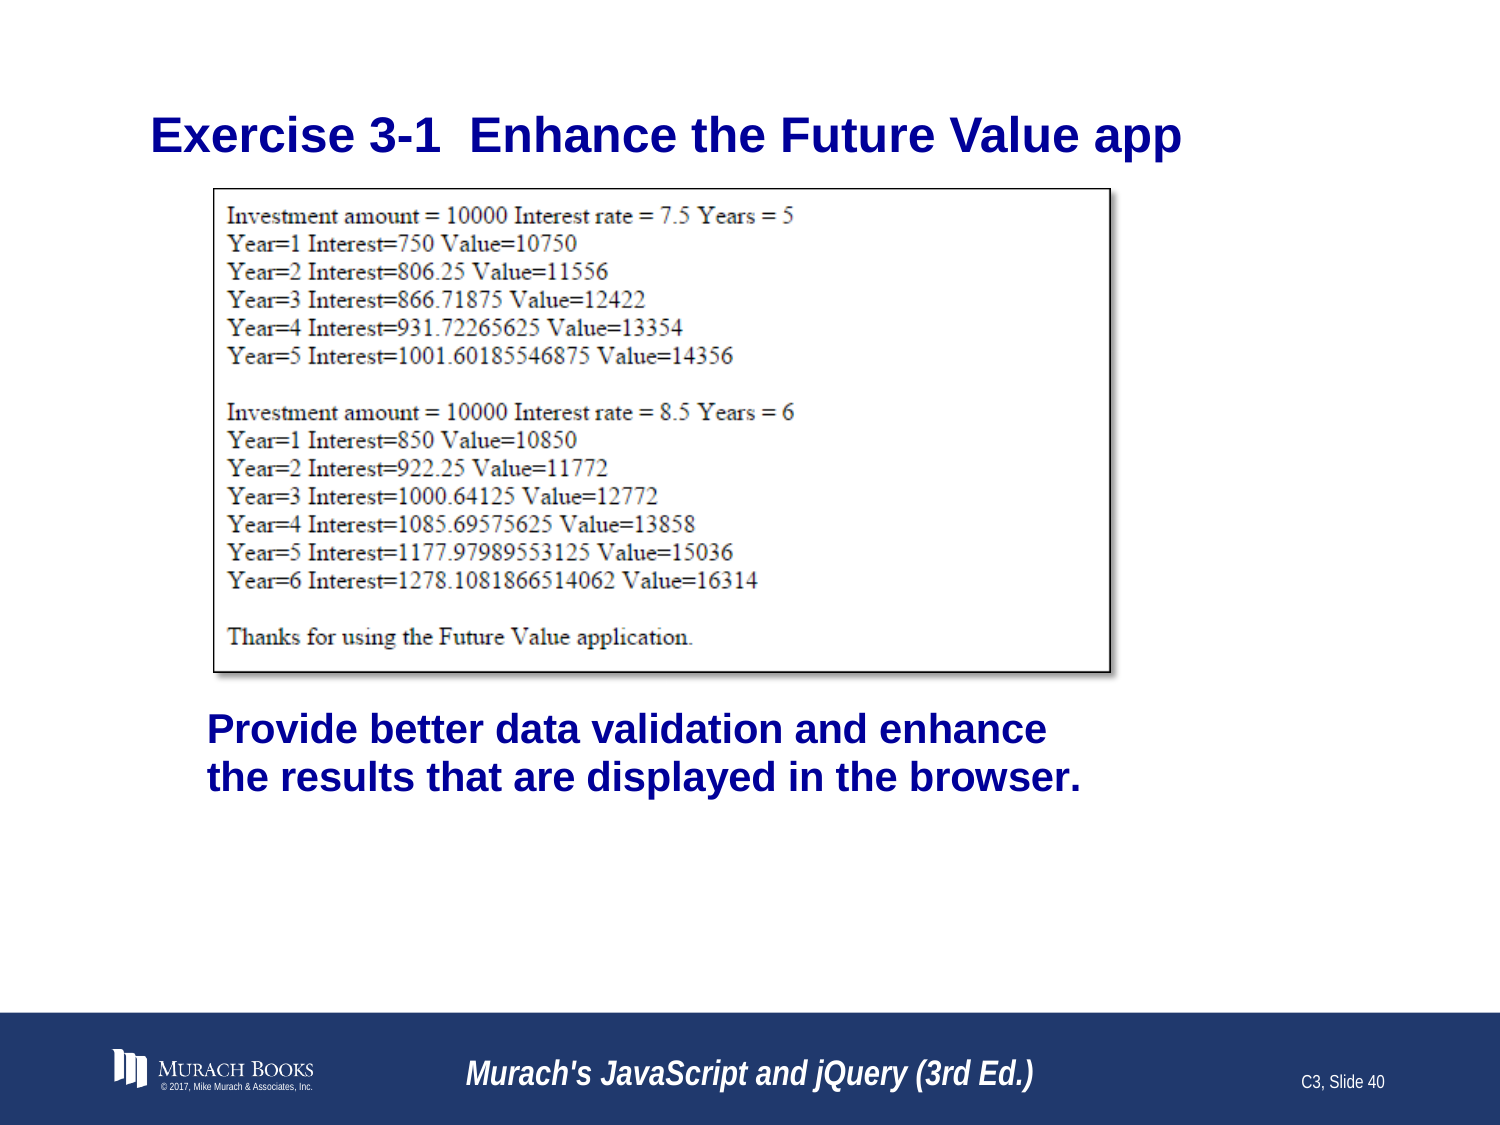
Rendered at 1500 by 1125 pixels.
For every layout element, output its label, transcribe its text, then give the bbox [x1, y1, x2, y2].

slide_number Murach's JavaScript and jQuery (3rd Ed.) [463, 1025, 1050, 1100]
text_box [149, 175, 1347, 861]
slide_number C3, Slide 40 [1087, 1025, 1400, 1100]
title Exercise 3-1 Enhance the Future Value app [150, 102, 1350, 164]
footer © 2017, Mike Murach & Associates, Inc. [12, 1025, 463, 1100]
